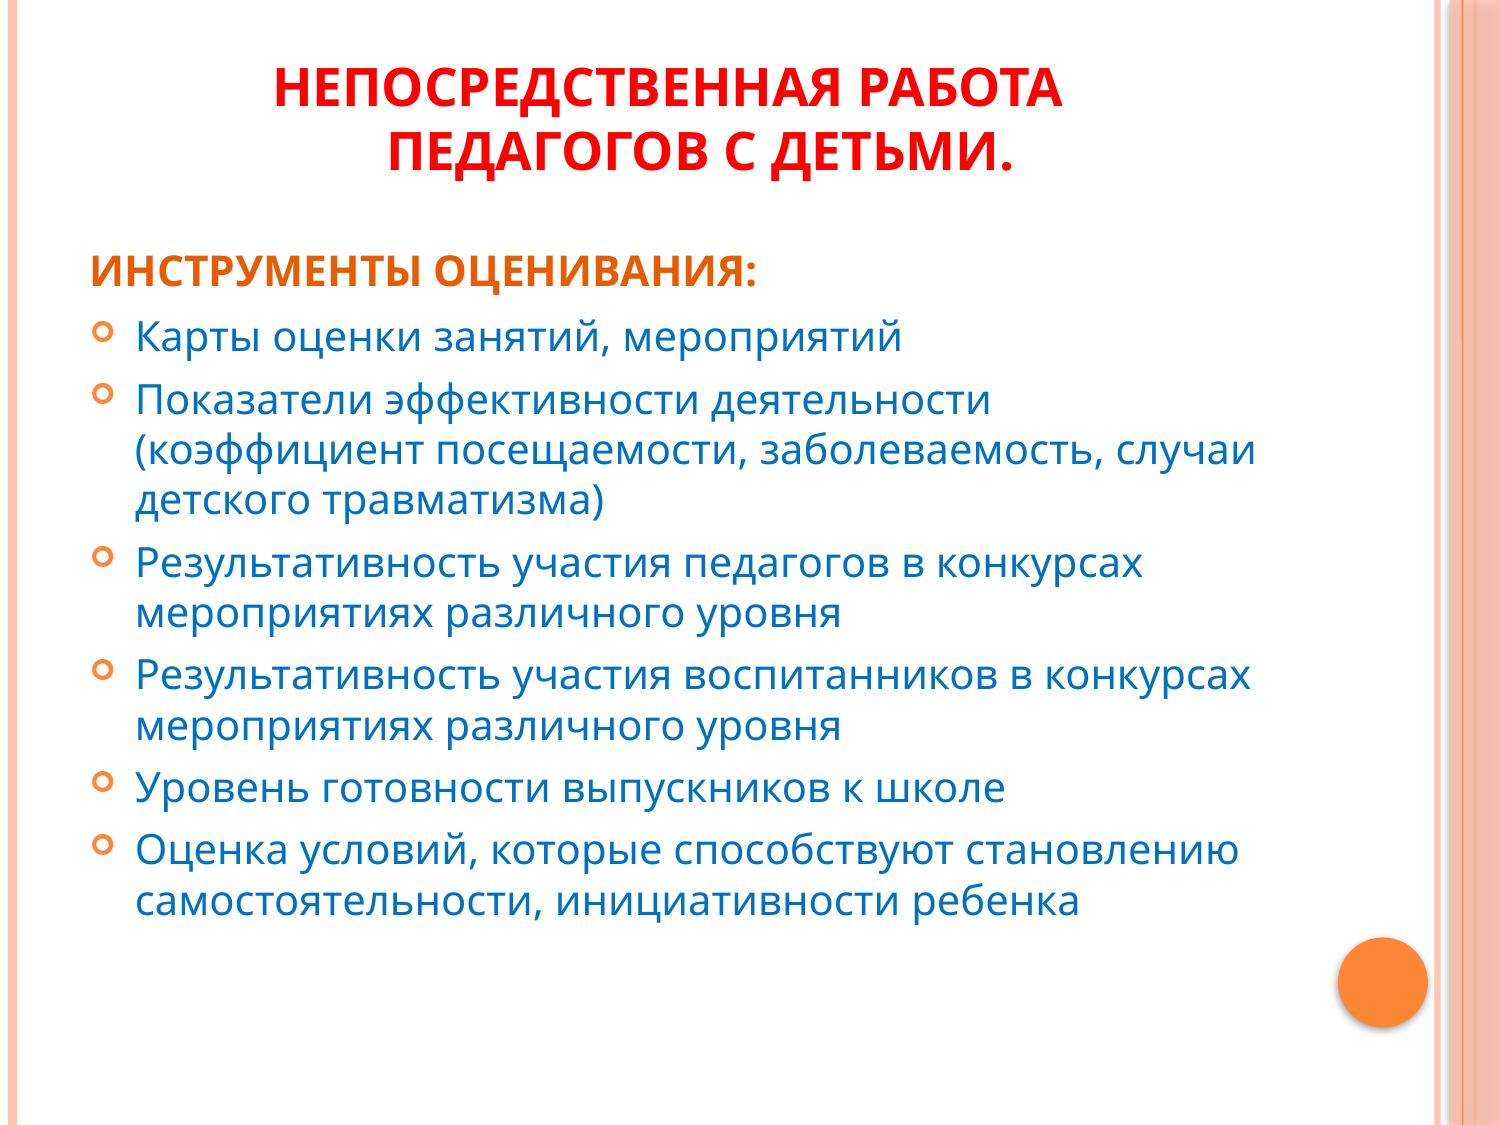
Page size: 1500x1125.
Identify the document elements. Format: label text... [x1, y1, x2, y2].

title Непосредственная работа педагогов с детьми. инструменты оценивания: [75, 45, 1400, 303]
list Карты оценки занятий, мероприятий Показатели эффективности деятельности (коэффициент посещаемости, заболеваемость, случаи детского травматизма) Результативность участия педагогов в конкурсах мероприятиях различного уровня Результативность участия воспитанников в конкурсах мероприятиях различного уровня Уровень готовности выпускников к школе Оценка условий, которые способствуют становлению самостоятельности, инициативности ребенка [75, 302, 1300, 1062]
